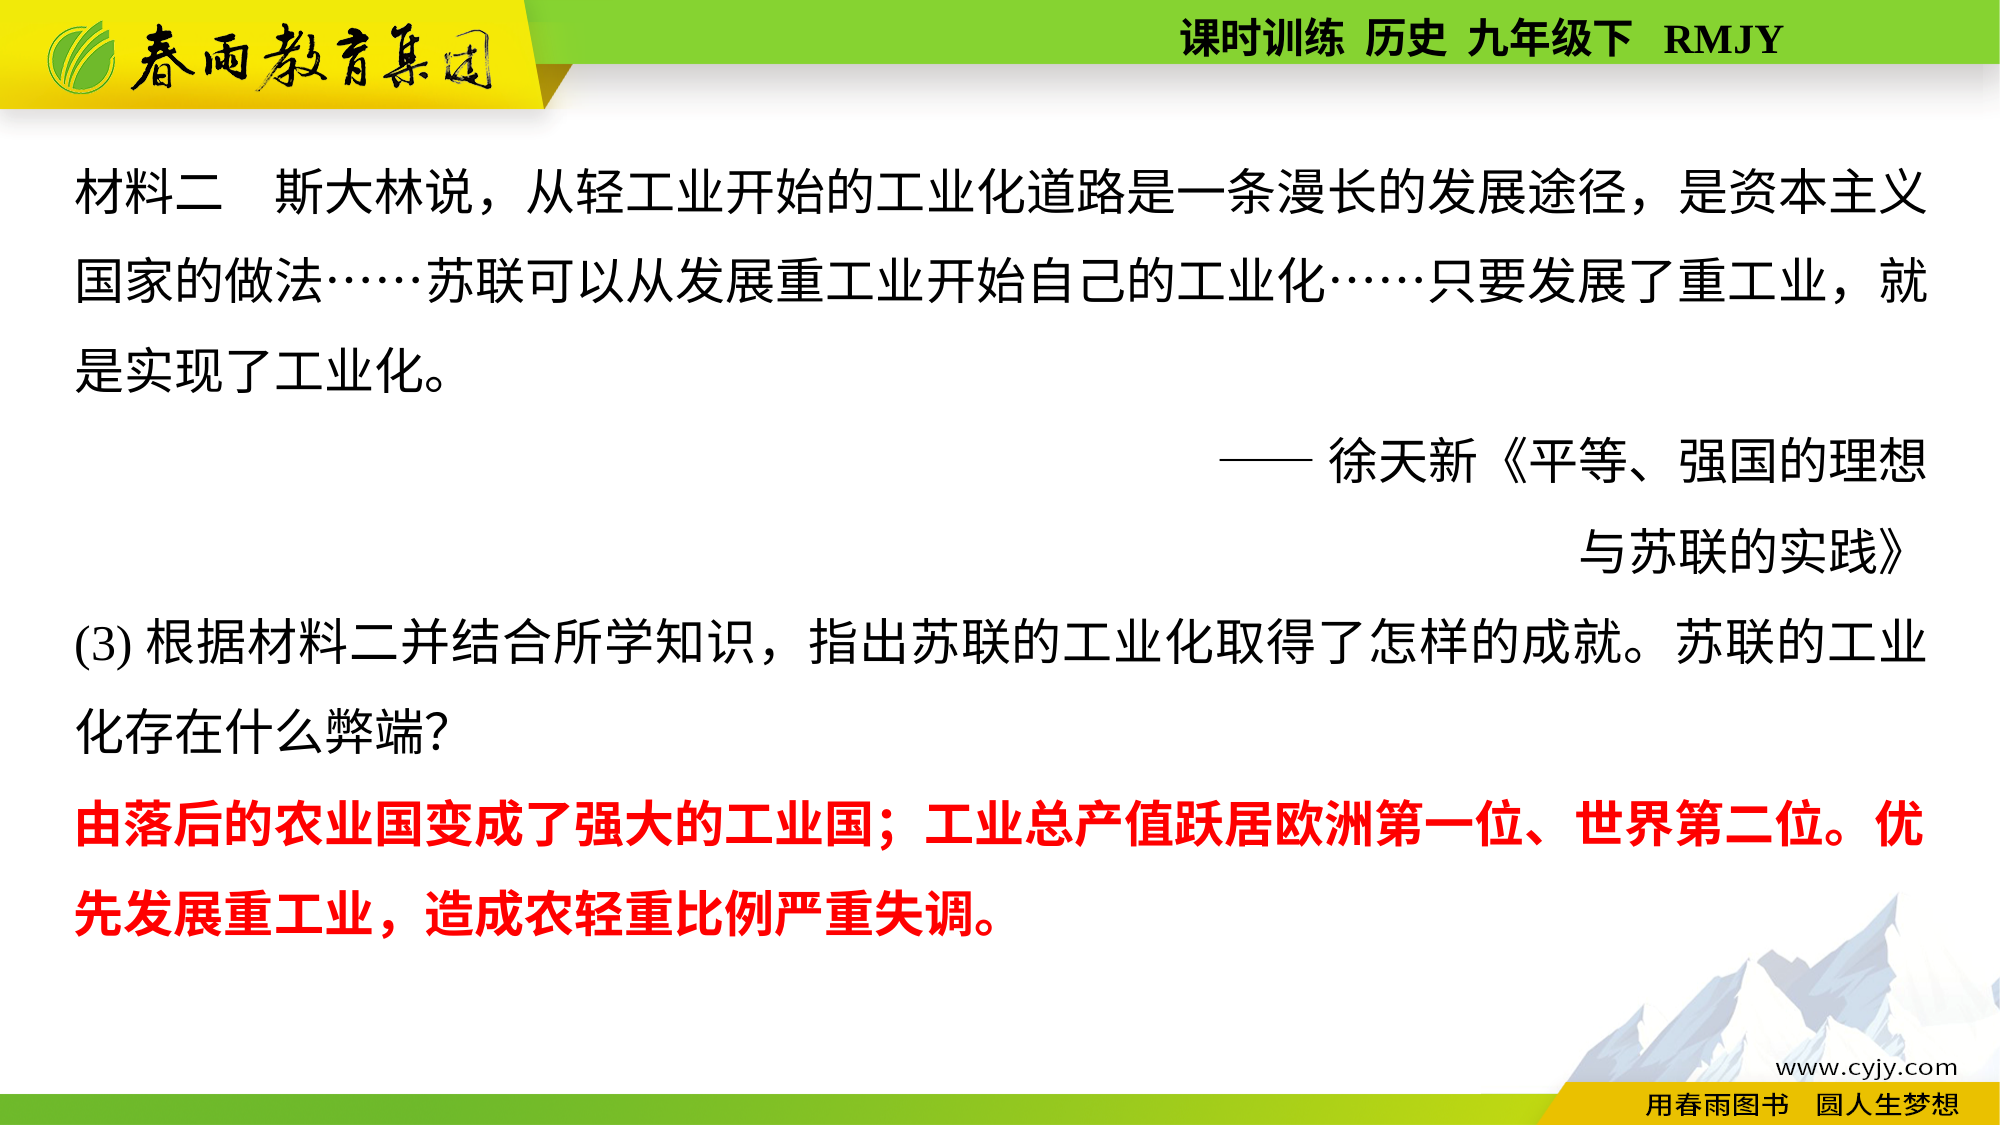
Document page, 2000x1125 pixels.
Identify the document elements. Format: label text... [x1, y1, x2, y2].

picture [0, 0, 2000, 1125]
text_box 由落后的农业国变成了强大的工业国；工业总产值跃居欧洲第一位、世界第二位。优先发展重工业，造成农轻重比例严重失调。 [59, 755, 1944, 951]
list 材料二 斯大林说，从轻工业开始的工业化道路是一条漫长的发展途径，是资本主义国家的做法……苏联可以从发展重工业开始自己的工业化……只要发展了重工业，就是实现了工业化。 ——徐天新《平等、强国的理想 与苏联的实践》 (3)根据材料二并结合所学知识，指出苏联的工业化取得了怎样的成就。苏联的工业化存在什么弊端？ [59, 122, 1944, 755]
